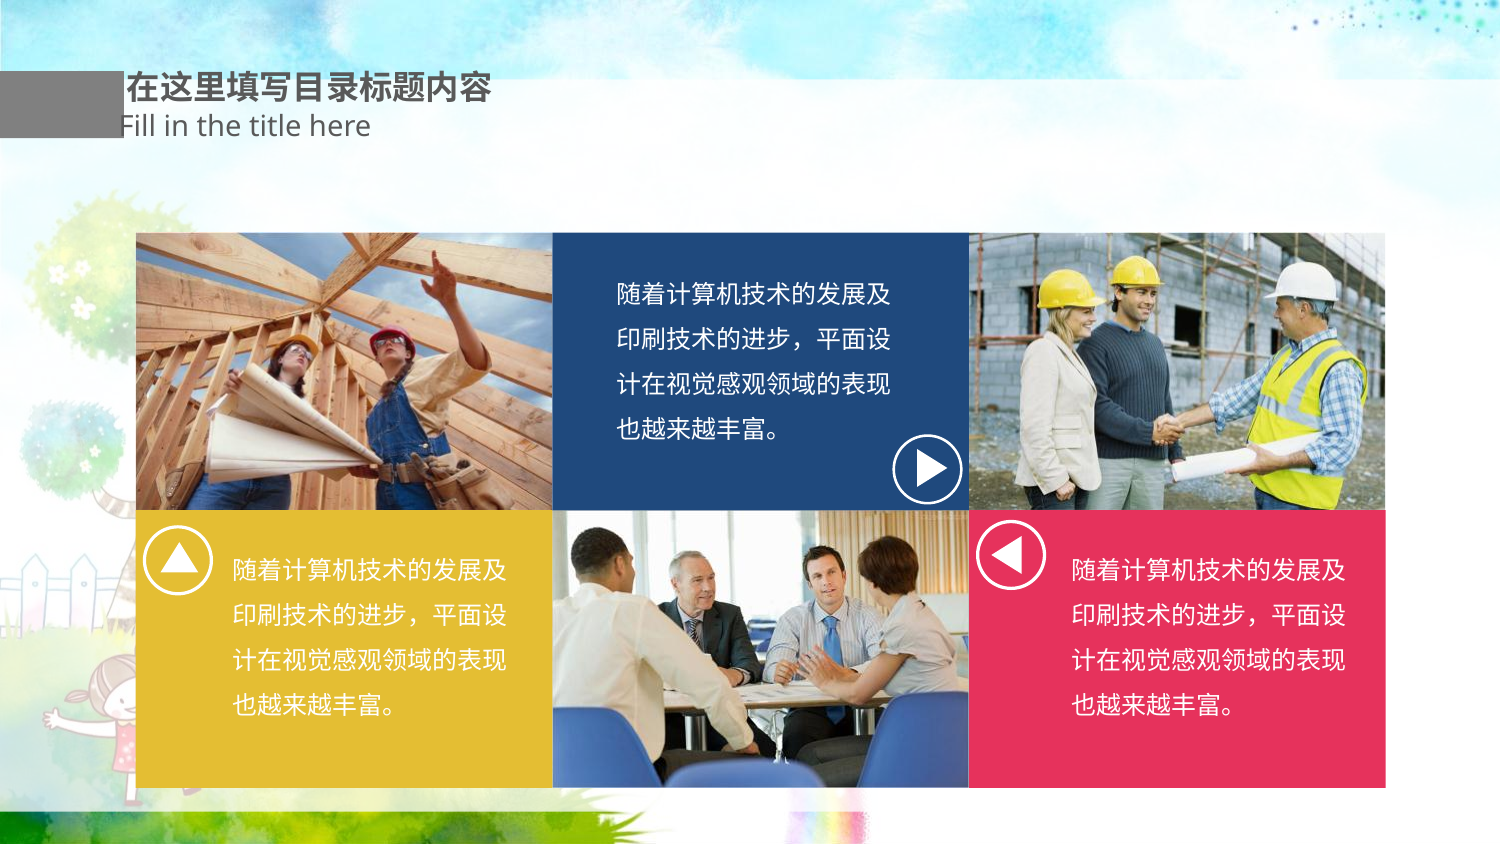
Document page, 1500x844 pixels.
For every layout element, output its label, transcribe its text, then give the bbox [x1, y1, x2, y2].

text_box [135, 232, 552, 509]
text_box [559, 524, 962, 788]
text_box [0, 70, 112, 139]
text_box 在这里填写目录标题内容 [112, 59, 538, 114]
text_box [970, 232, 1386, 509]
picture [0, 0, 1500, 79]
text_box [552, 232, 970, 511]
picture [0, 812, 1500, 844]
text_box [135, 509, 553, 789]
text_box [968, 509, 1386, 789]
text_box Fill in the title here [103, 99, 387, 150]
